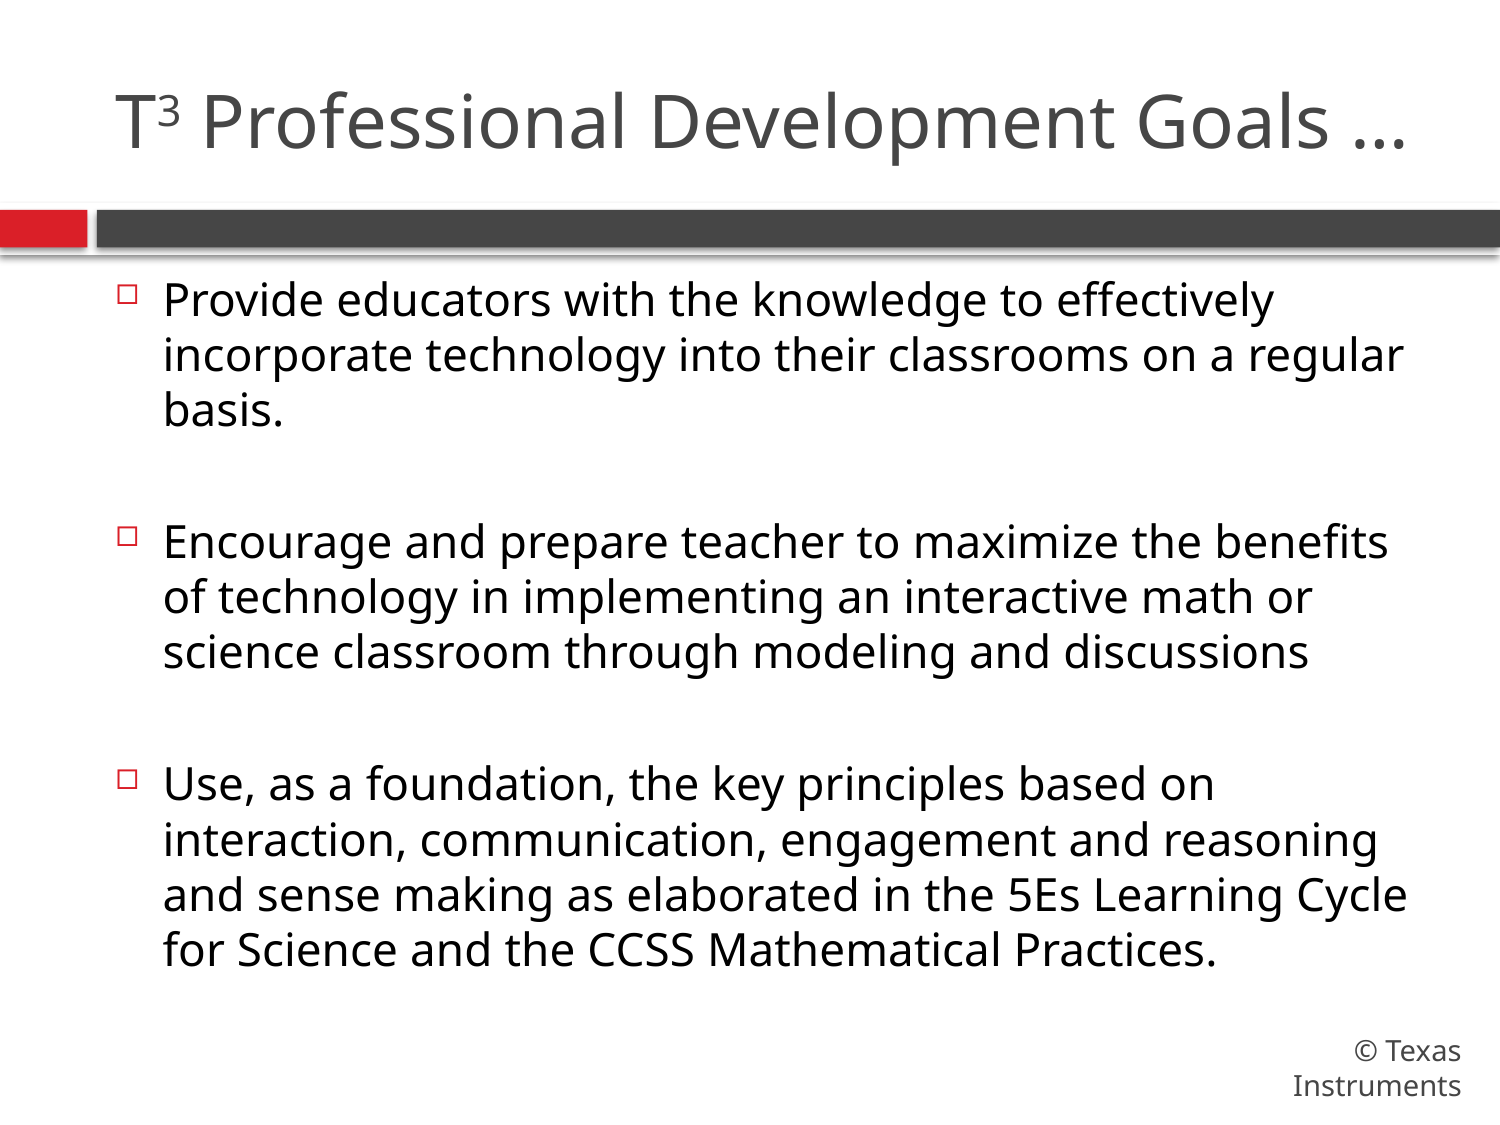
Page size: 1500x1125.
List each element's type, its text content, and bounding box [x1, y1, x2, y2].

title T3 Professional Development Goals … [100, 37, 1438, 200]
list Provide educators with the knowledge to effectively incorporate technology into their classrooms on a regular basis. Encourage and prepare teacher to maximize the benefits of technology in implementing an interactive math or science classroom through modeling and discussions Use, as a foundation, the key principles based on interaction, communication, engagement and reasoning and sense making as elaborated in the 5Es Learning Cycle for Science and the CCSS Mathematical Practices. [100, 262, 1438, 1000]
footer © Texas Instruments [1212, 1037, 1477, 1098]
